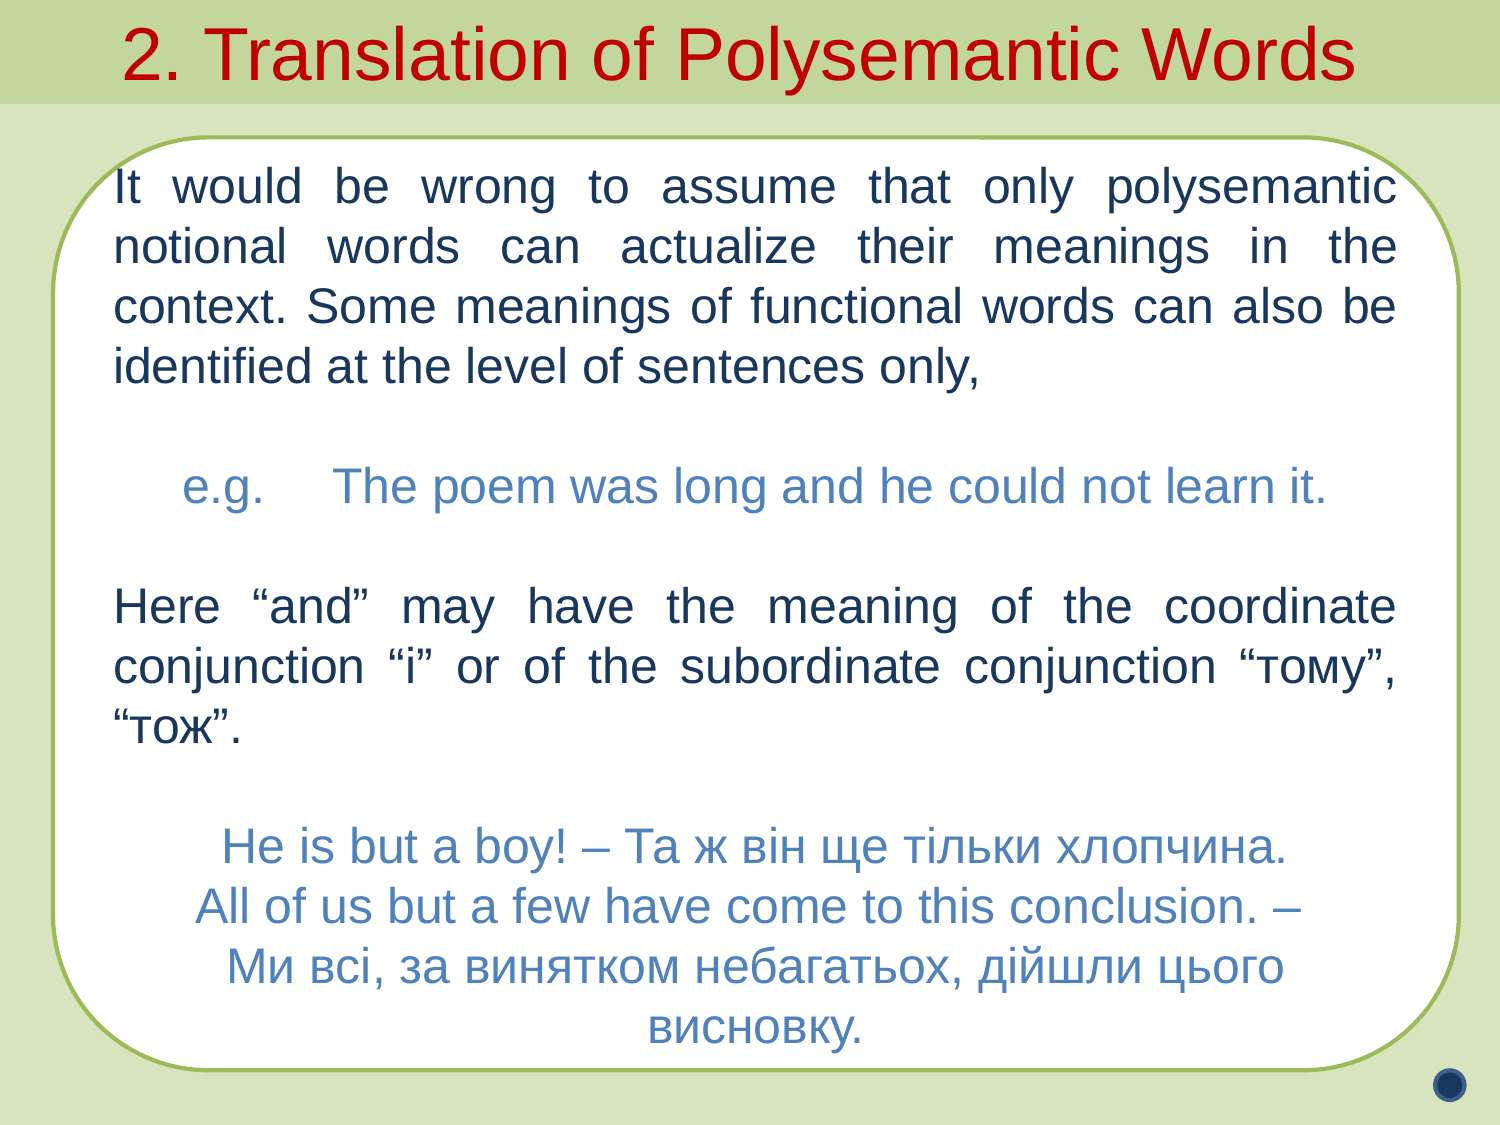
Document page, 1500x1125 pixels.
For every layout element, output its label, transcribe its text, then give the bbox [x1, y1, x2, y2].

text_box It would be wrong to assume that only polysemantic notional words can actualize their meanings in the context. Some meanings of functional words can also be identified at the level of sentences only, e.g. The poem was long and he could not learn it. Here “and” may have the meaning of the coordinate conjunction “i” or of the subordinate conjunction “тому”, “тож”. He is but a boy! – Та ж він ще тільки хлопчина. All of us but a few have come to this conclusion. – Ми всі, за винятком небагатьох, дійшли цього висновку. [50, 135, 1461, 1073]
text_box [1433, 1068, 1467, 1103]
text_box 2. Translation of Polysemantic Words [0, 0, 1500, 104]
